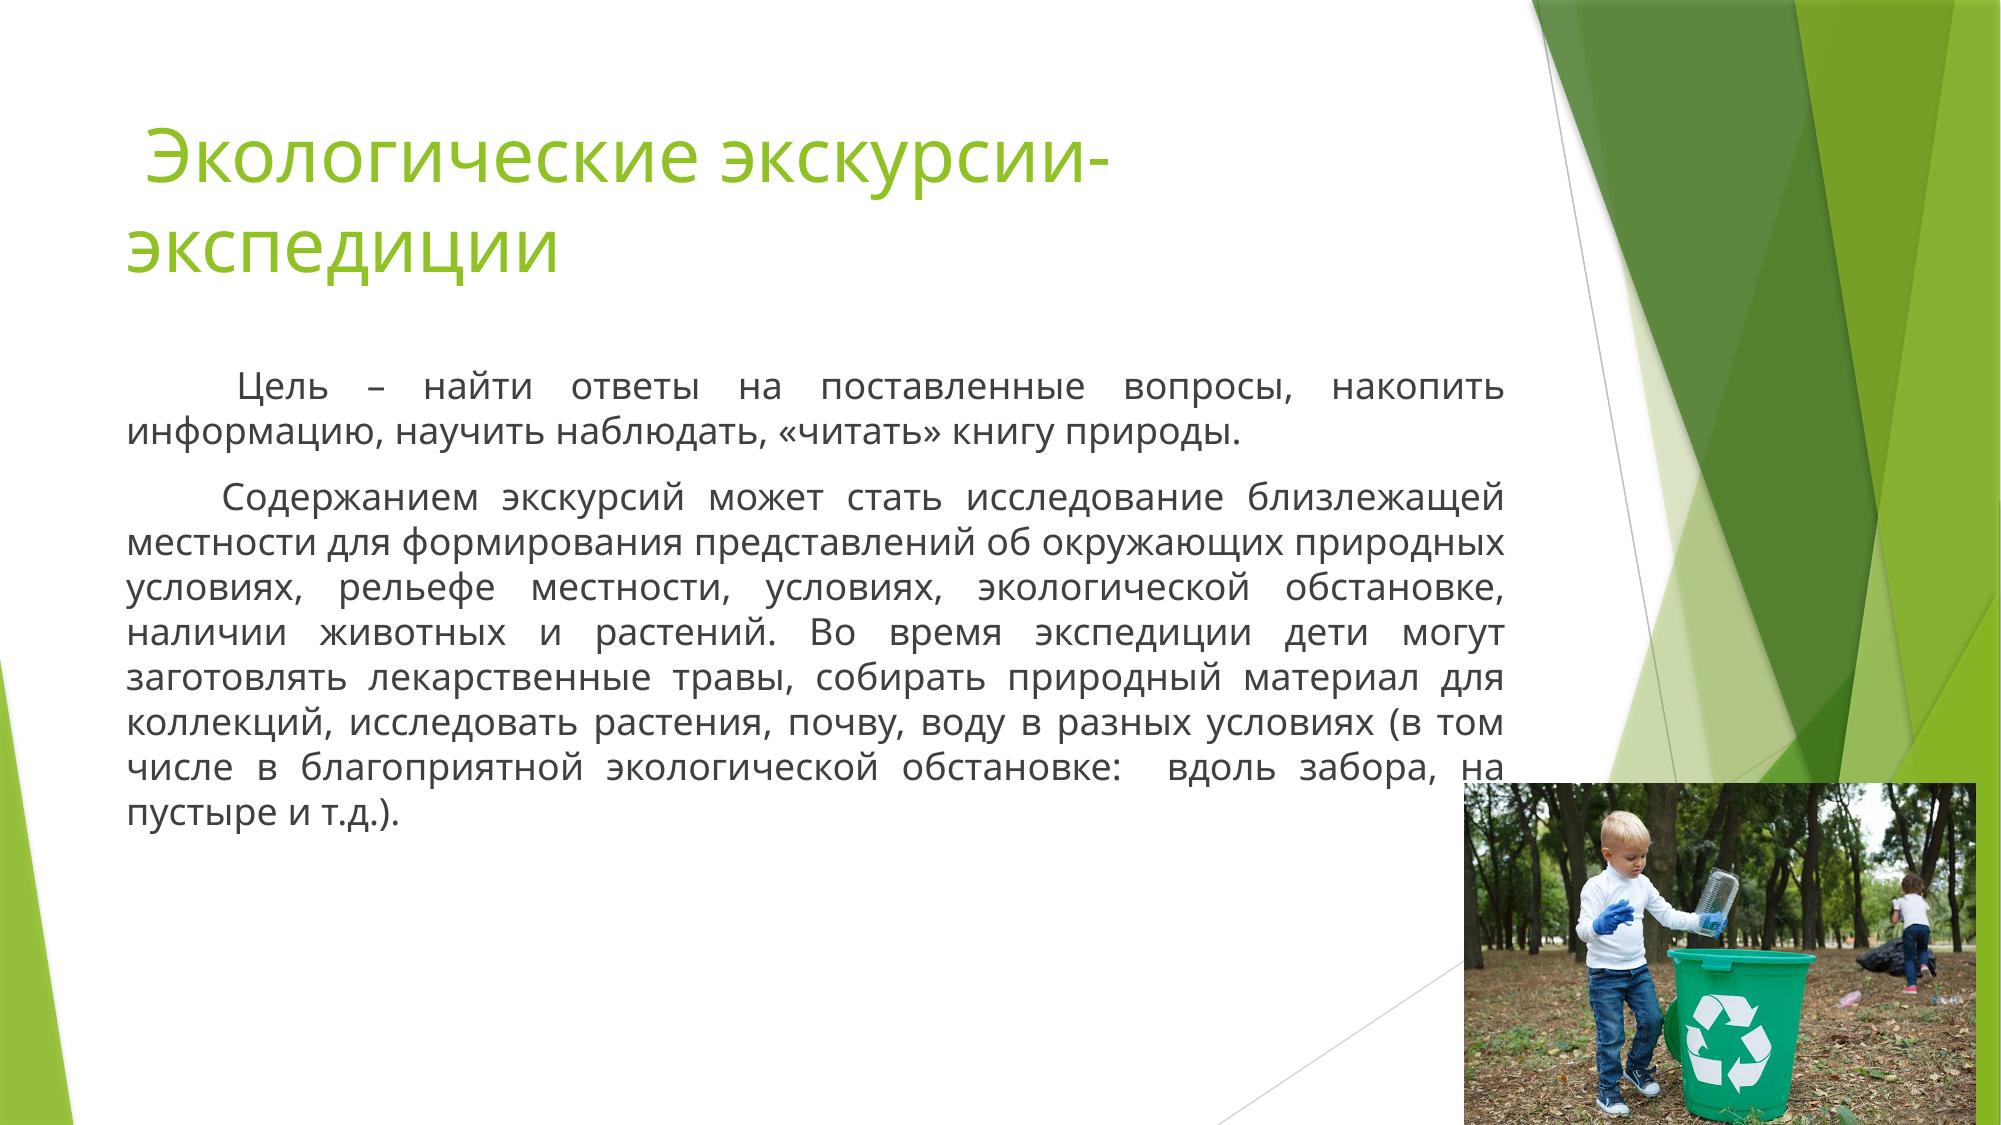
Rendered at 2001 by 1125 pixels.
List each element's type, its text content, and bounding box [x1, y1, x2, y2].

list Цель – найти ответы на поставленные вопросы, накопить информацию, научить наблюдать, «читать» книгу природы. Содержанием экскурсий может стать исследование близлежащей местности для формирования представлений об окружающих природных условиях, рельефе местности, условиях, экологической обстановке, наличии животных и растений. Во время экспедиции дети могут заготовлять лекарственные травы, собирать природный материал для коллекций, исследовать растения, почву, воду в разных условиях (в том числе в благоприятной экологической обстановке: вдоль забора, на пустыре и т.д.). [111, 354, 1522, 992]
title Экологические экскурсии-экспедиции [111, 99, 1522, 317]
picture [1464, 783, 1977, 1125]
